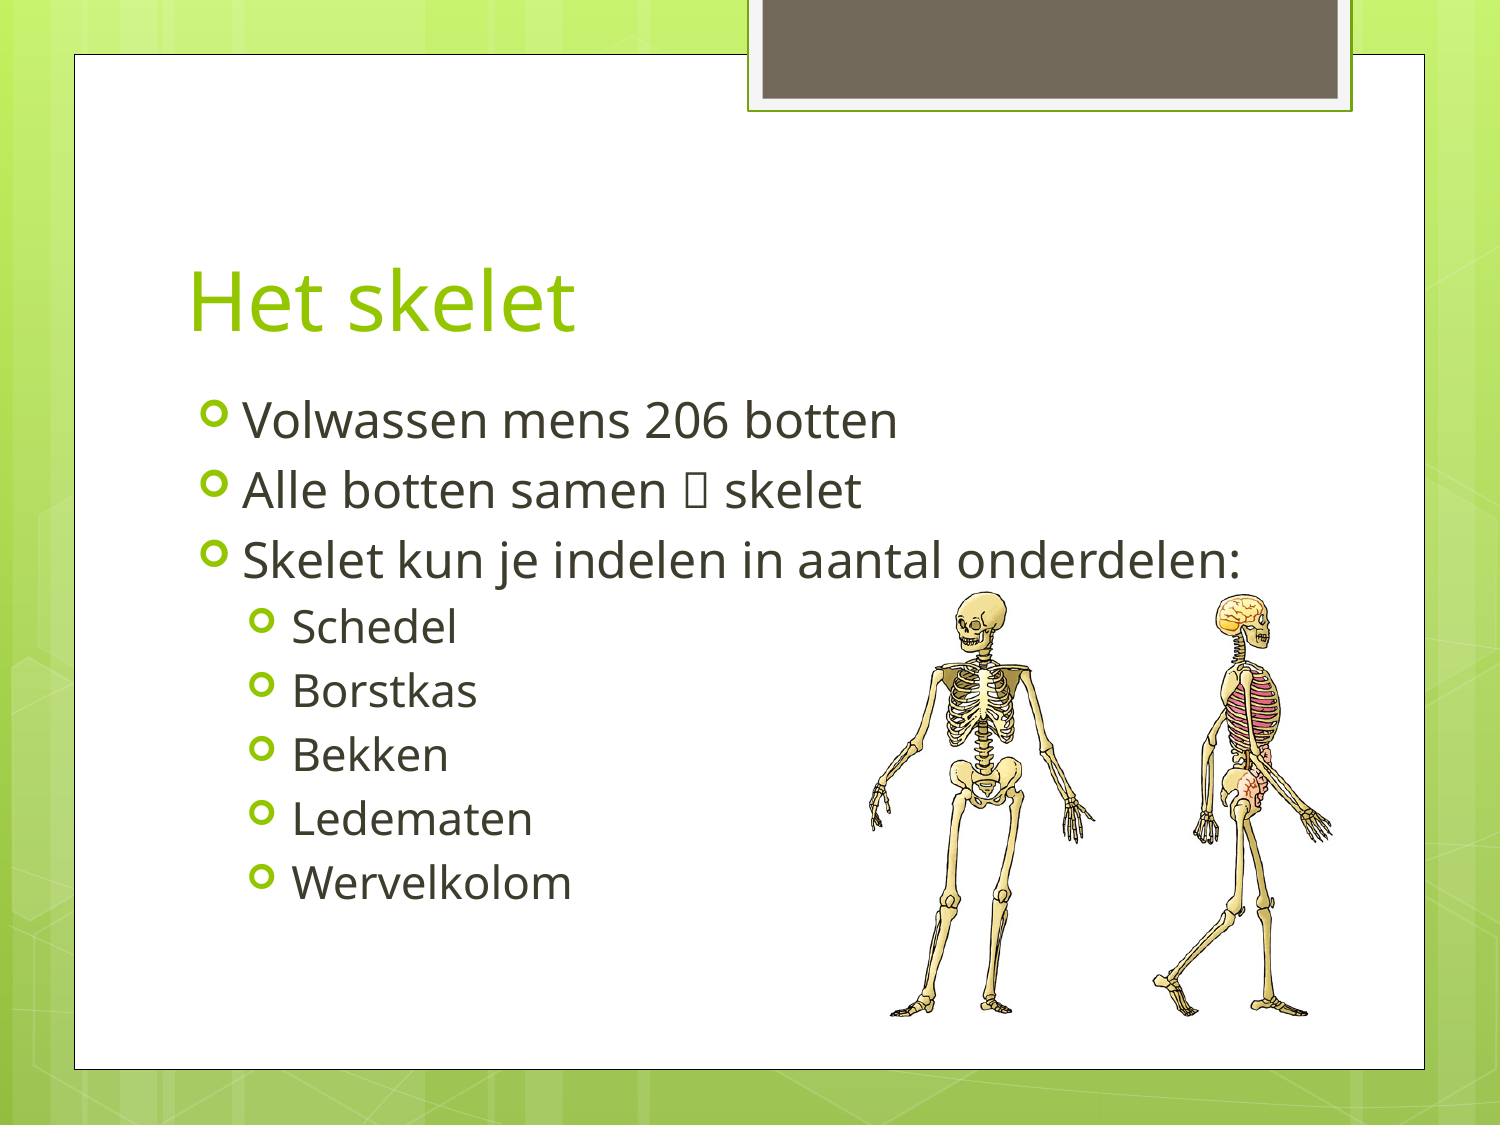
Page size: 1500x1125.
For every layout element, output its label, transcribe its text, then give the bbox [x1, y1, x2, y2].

list Volwassen mens 206 botten Alle botten samen  skelet Skelet kun je indelen in aantal onderdelen: Schedel Borstkas Bekken Ledematen Wervelkolom [171, 381, 1283, 957]
title Het skelet [171, 168, 1324, 357]
picture [844, 585, 1371, 1025]
